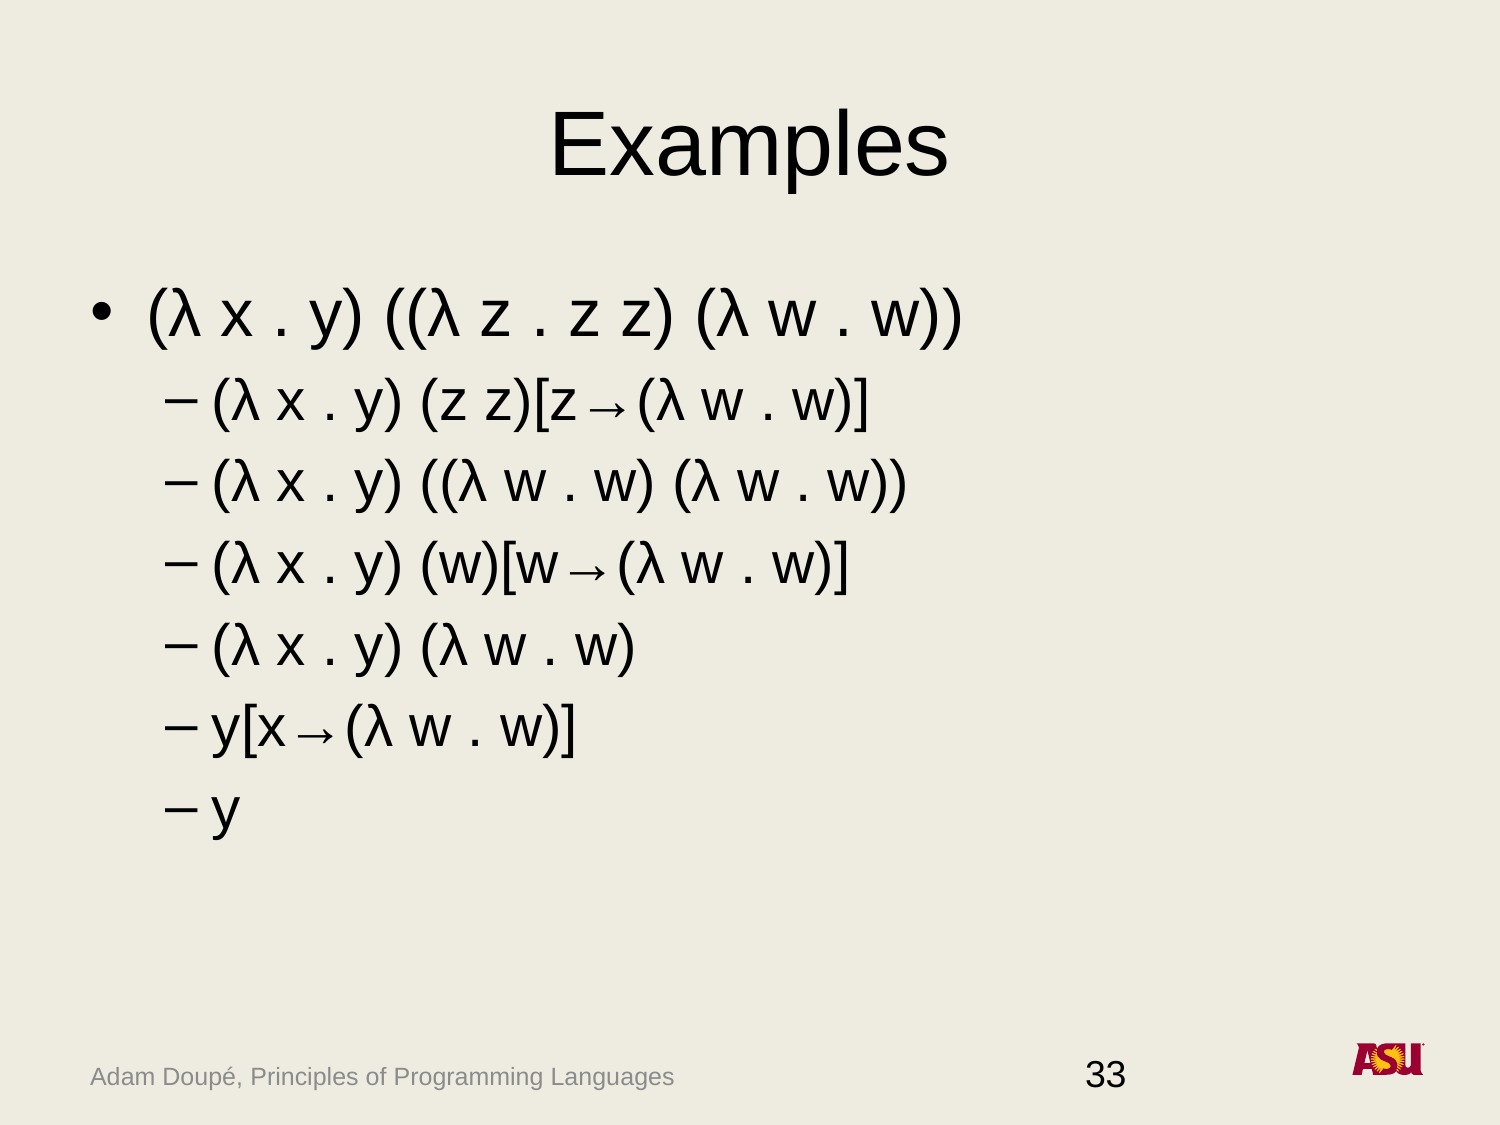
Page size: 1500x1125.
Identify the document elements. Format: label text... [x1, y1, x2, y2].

slide_number 33 [1070, 1042, 1421, 1103]
title Examples [75, 45, 1425, 233]
list (λ x . y) ((λ z . z z) (λ w . w)) (λ x . y) (z z)[z→(λ w . w)] (λ x . y) ((λ w . w) (λ w . w)) (λ x . y) (w)[w→(λ w . w)] (λ x . y) (λ w . w) y[x→(λ w . w)] y [75, 262, 1425, 1005]
